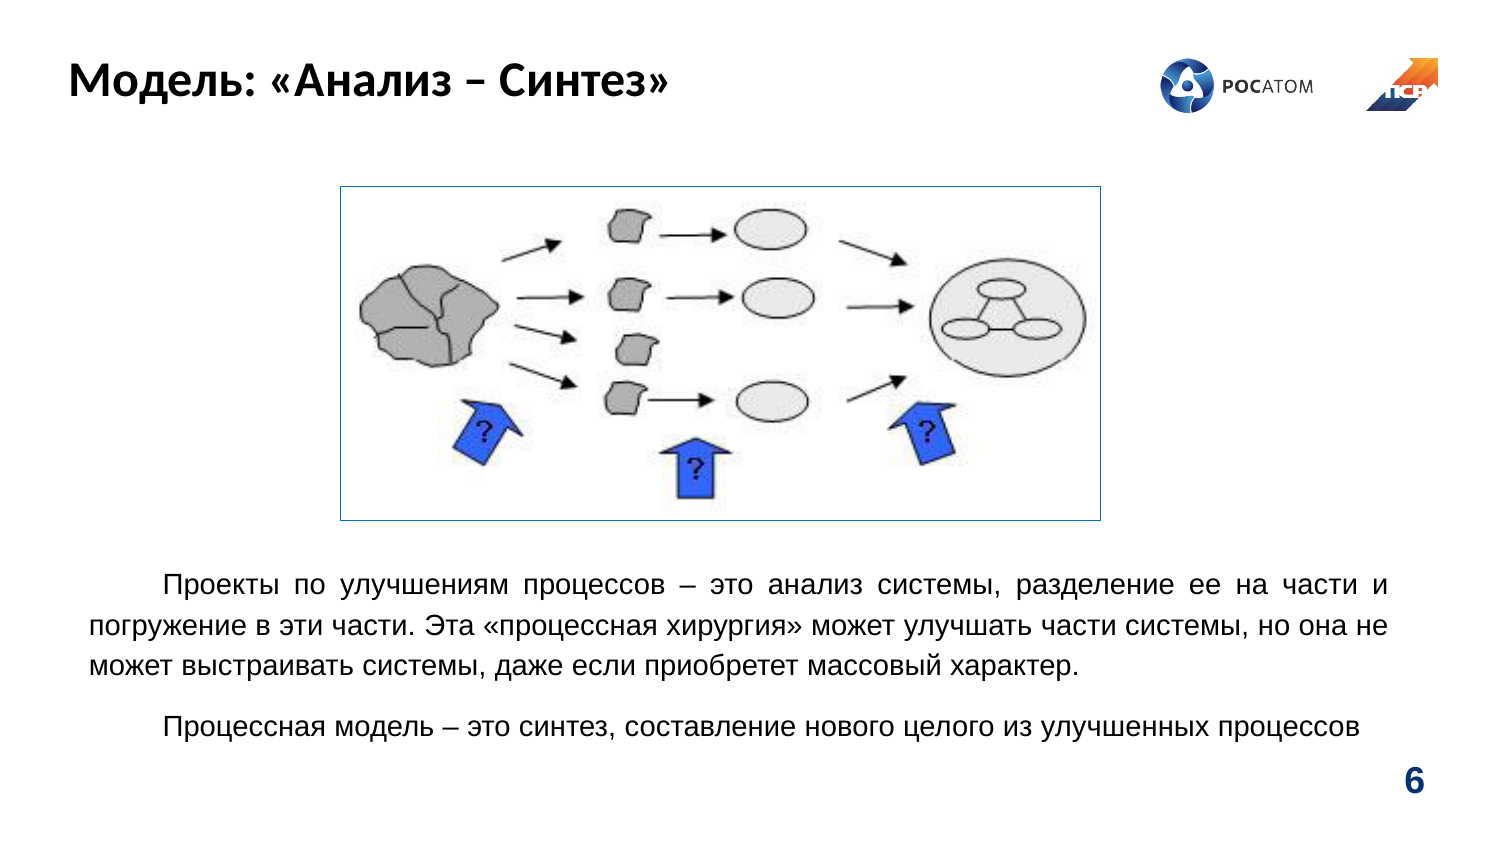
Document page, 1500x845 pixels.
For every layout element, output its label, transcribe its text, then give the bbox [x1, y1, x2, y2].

slide_number 6 [1389, 748, 1450, 811]
text_box Проекты по улучшениям процессов – это анализ системы, разделение ее на части и погружение в эти части. Эта «процессная хирургия» может улучшать части системы, но она не может выстраивать системы, даже если приобретет массовый характер. Процессная модель – это синтез, составление нового целого из улучшенных процессов [74, 552, 1405, 750]
title Модель: «Анализ – Синтез» [53, 46, 1306, 127]
picture [1365, 58, 1438, 113]
picture [340, 186, 1101, 521]
picture [1306, 58, 1313, 113]
